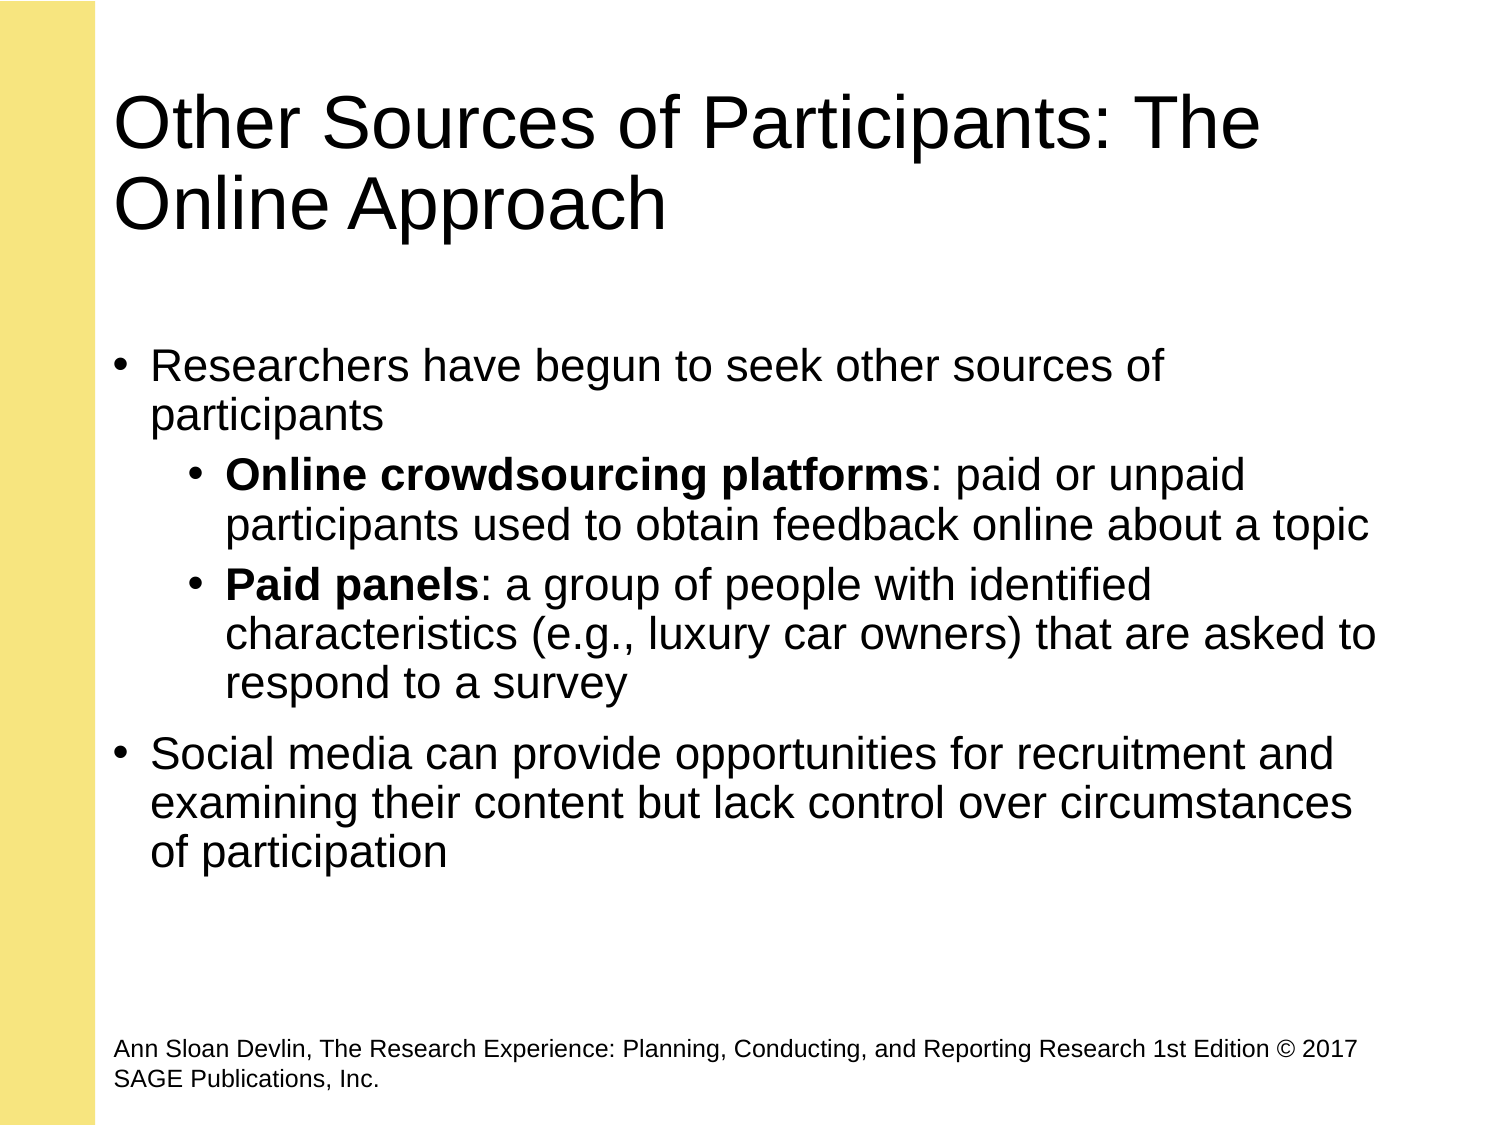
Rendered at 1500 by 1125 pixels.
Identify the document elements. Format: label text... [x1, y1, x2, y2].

picture [0, 1, 96, 1125]
list Researchers have begun to seek other sources of participants Online crowdsourcing platforms: paid or unpaid participants used to obtain feedback online about a topic Paid panels: a group of people with identified characteristics (e.g., luxury car owners) that are asked to respond to a survey Social media can provide opportunities for recruitment and examining their content but lack control over circumstances of participation [97, 334, 1394, 958]
title Other Sources of Participants: The Online Approach [98, 81, 1335, 250]
